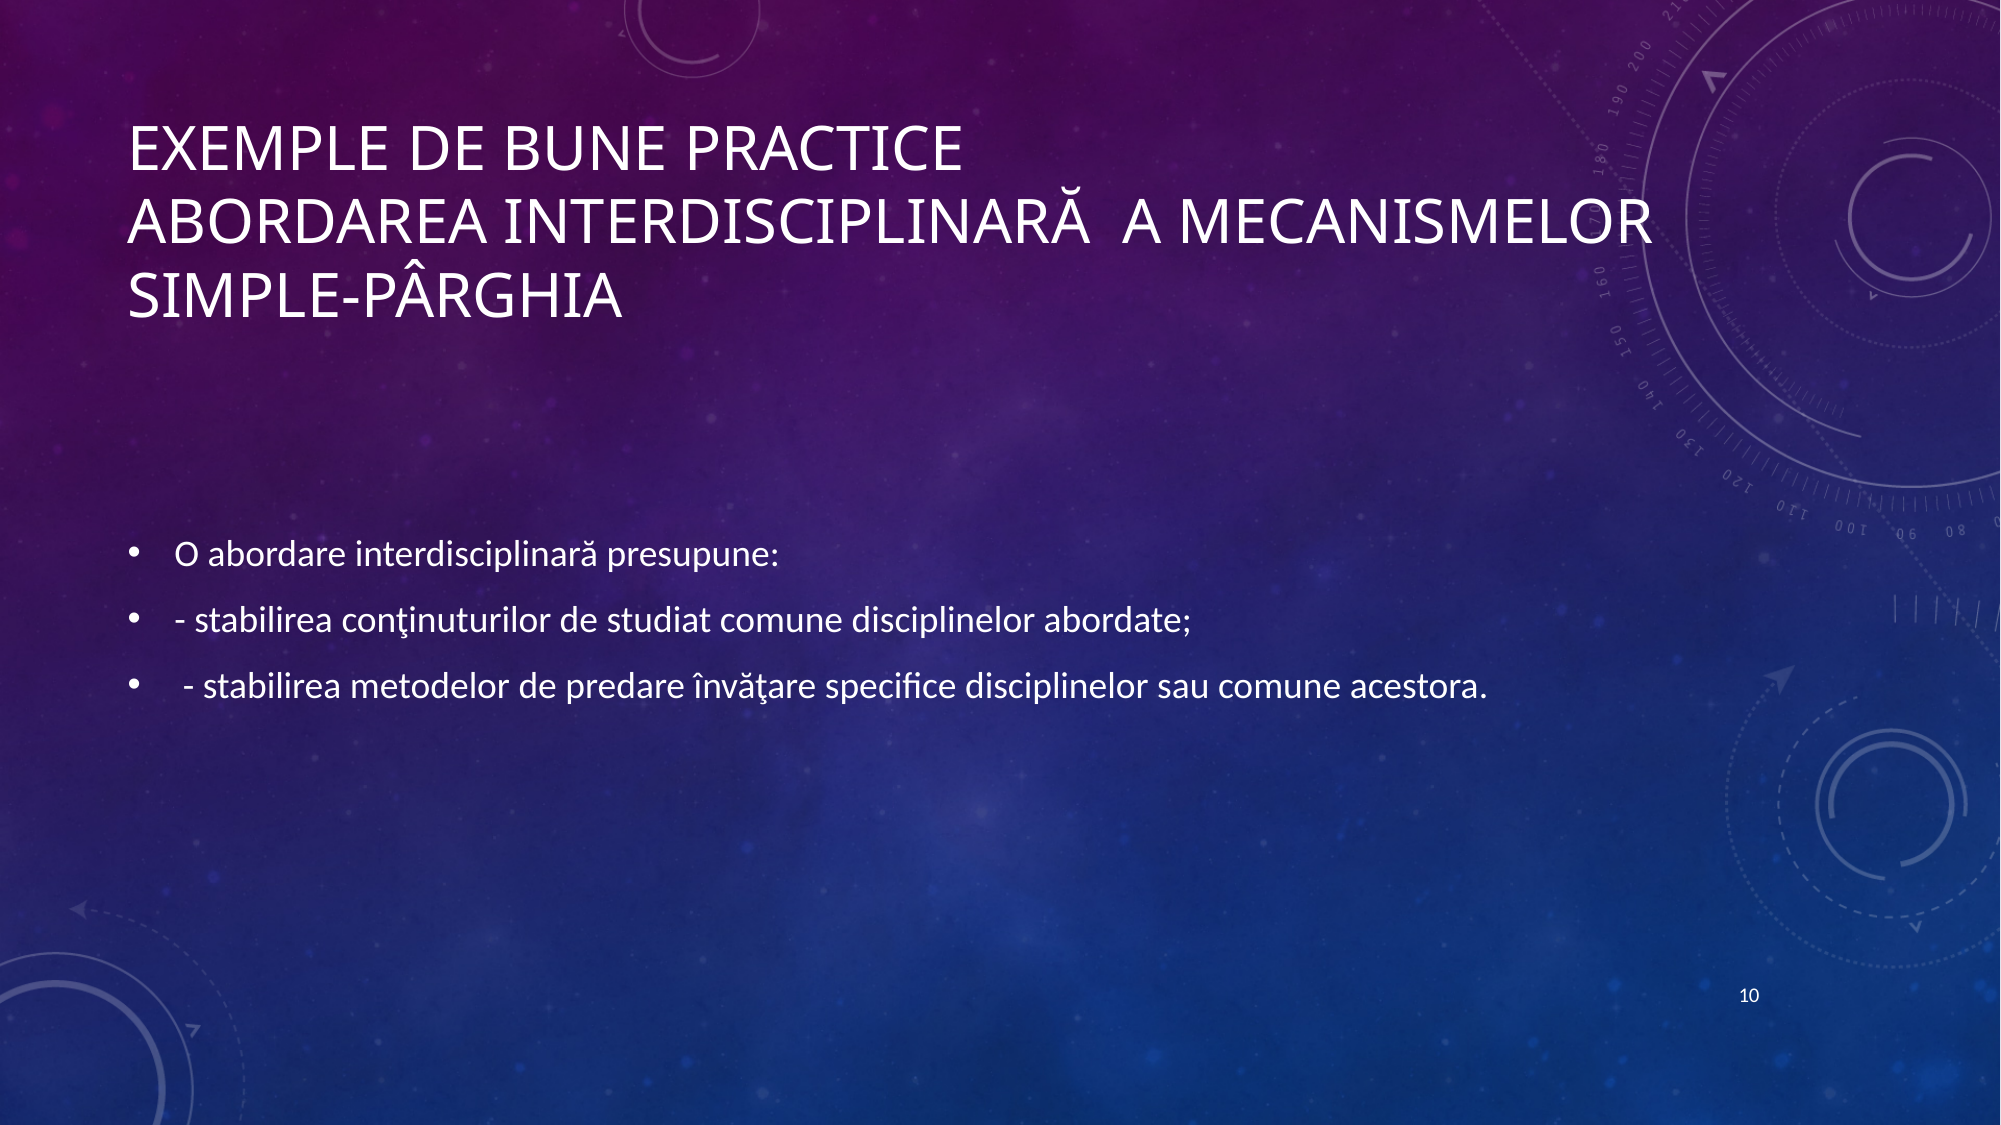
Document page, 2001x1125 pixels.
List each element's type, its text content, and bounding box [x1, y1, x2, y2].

title Exemple de bune practice abordarea interdisciplinarĂ a mecanismelor simple-pÂrghia [112, 99, 1775, 339]
list O abordare interdisciplinară presupune: - stabilirea conţinuturilor de studiat comune disciplinelor abordate; - stabilirea metodelor de predare învăţare specifice disciplinelor sau comune acestora. [112, 351, 1775, 950]
slide_number 10 [1684, 963, 1775, 1025]
picture [0, 0, 2001, 1125]
